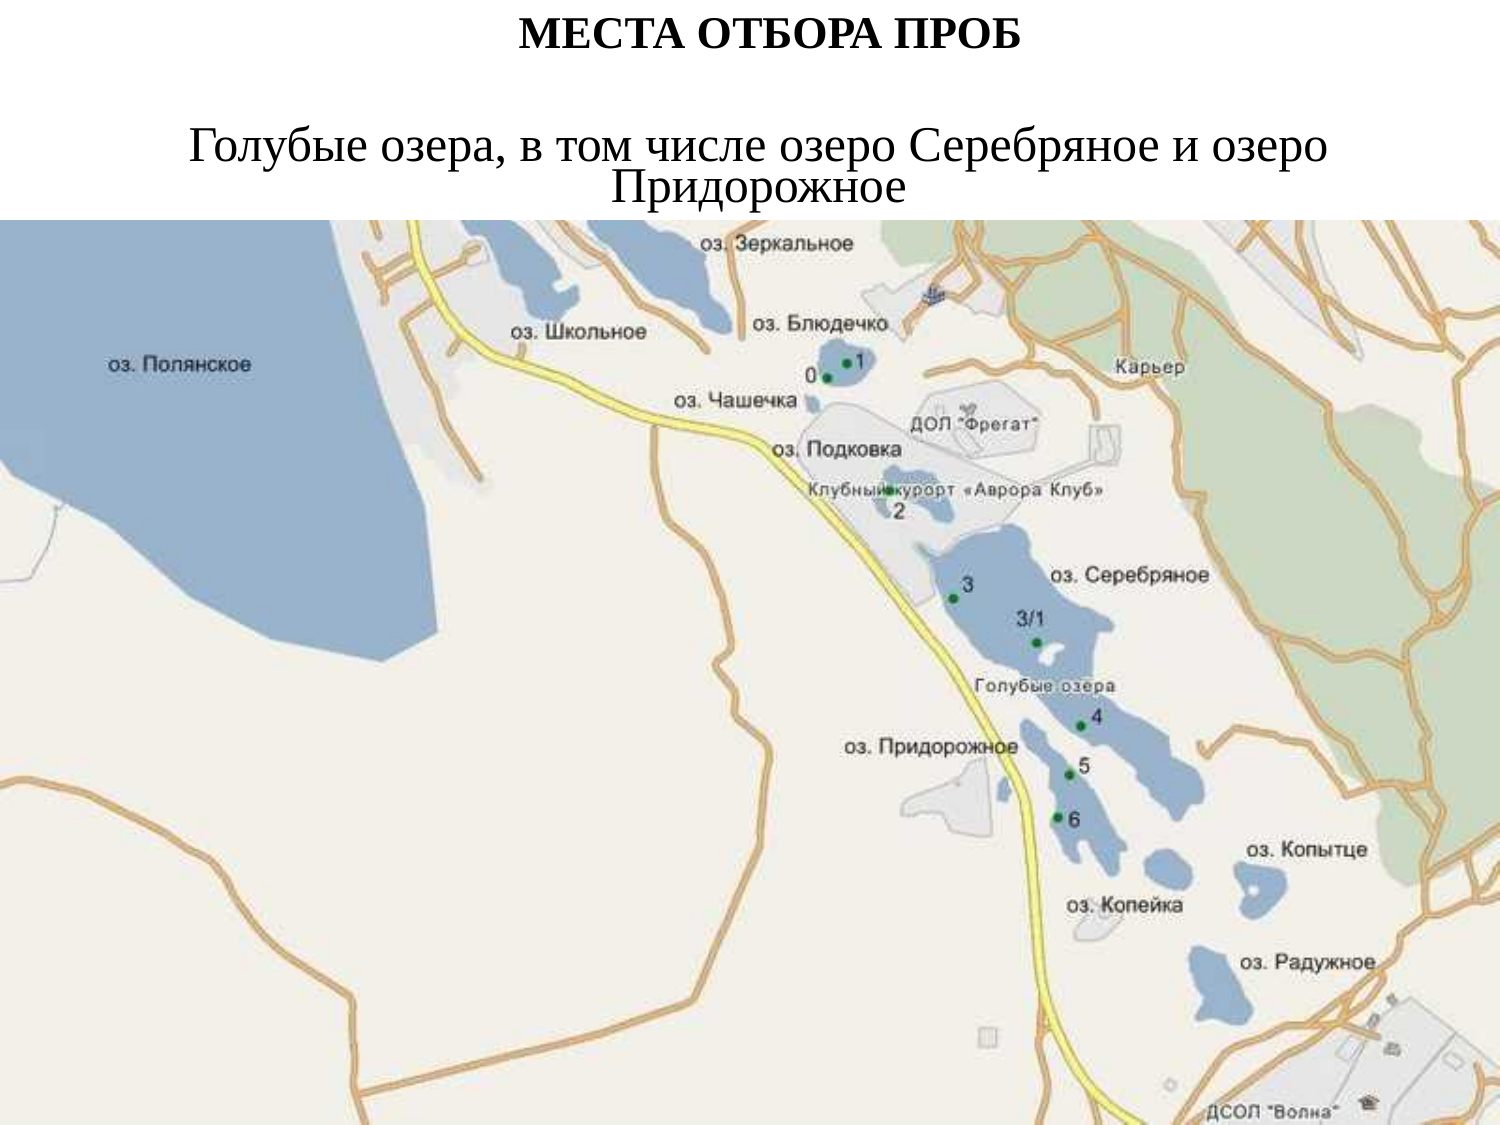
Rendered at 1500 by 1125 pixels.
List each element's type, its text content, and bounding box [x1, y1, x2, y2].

text_box Голубые озера, в том числе озеро Серебряное и озеро Придорожное [147, 125, 1371, 218]
title МЕСТА ОТБОРА ПРОБ [159, 0, 1383, 66]
picture [0, 220, 1500, 1125]
